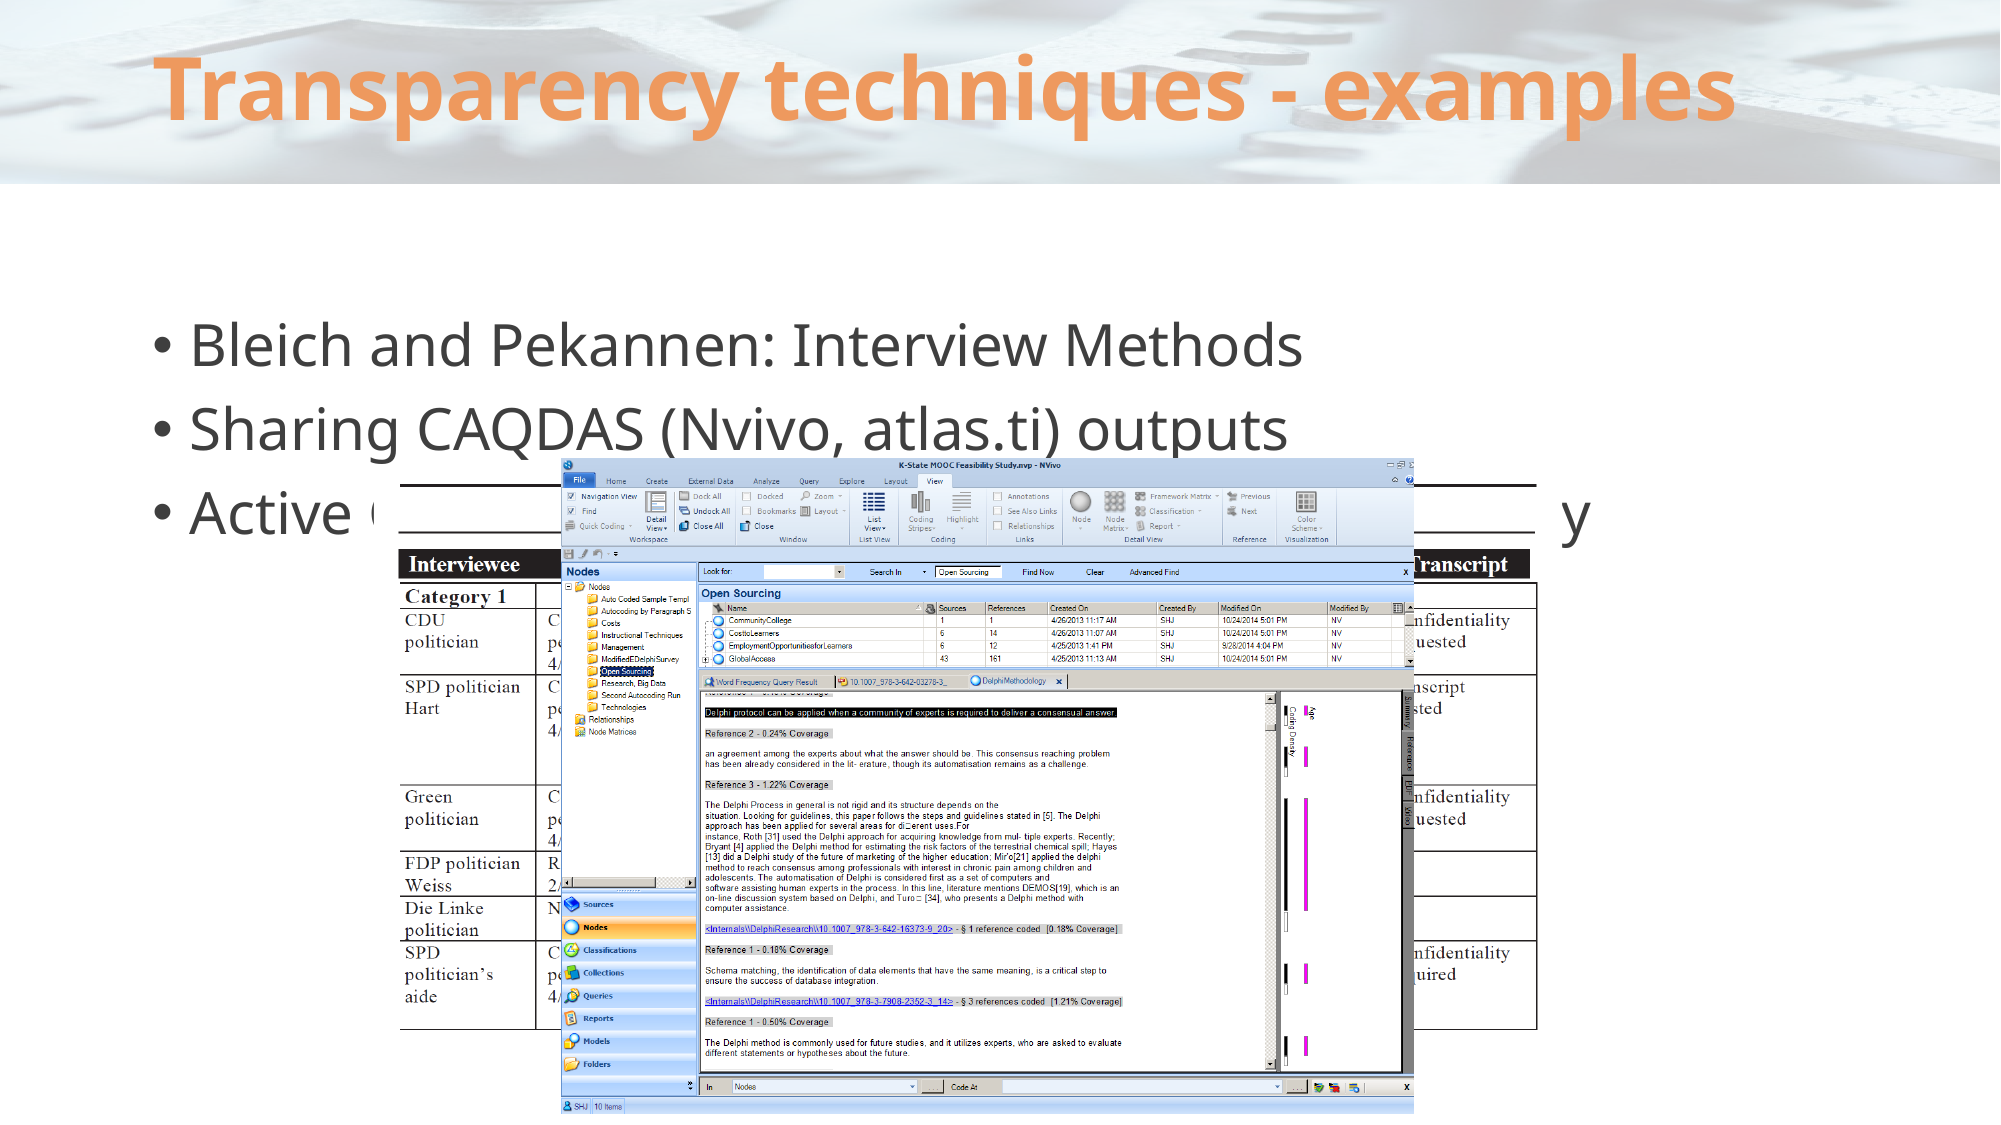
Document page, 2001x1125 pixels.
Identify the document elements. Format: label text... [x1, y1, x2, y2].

title Transparency techniques - examples [137, 29, 1863, 155]
list Bleich and Pekannen: Interview Methods Sharing CAQDAS (Nvivo, atlas.ti) outputs Active Citation / Annotation for Transparent Inquiry [137, 308, 1863, 1023]
picture [373, 458, 1563, 1114]
